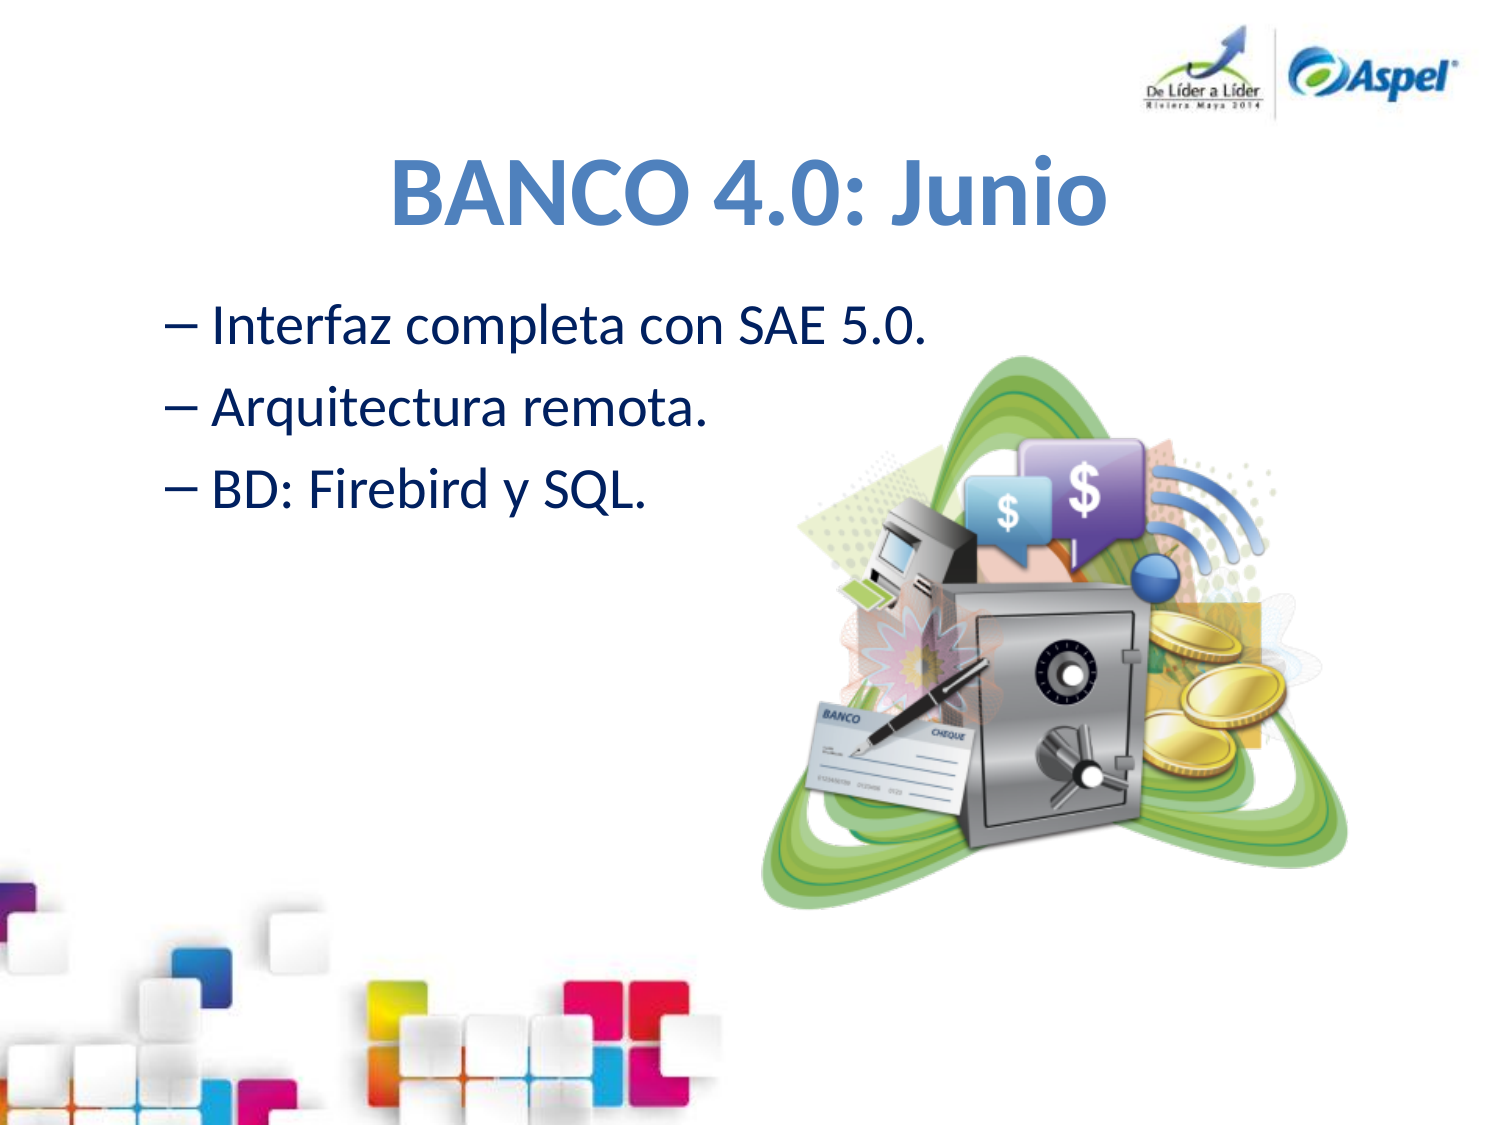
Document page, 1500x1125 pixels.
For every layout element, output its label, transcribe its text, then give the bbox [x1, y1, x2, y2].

list Interfaz completa con SAE 5.0. Arquitectura remota. BD: Firebird y SQL. [75, 278, 1425, 1005]
title BANCO 4.0: Junio [75, 91, 1425, 278]
picture [0, 326, 1500, 1125]
picture [377, 0, 1500, 134]
